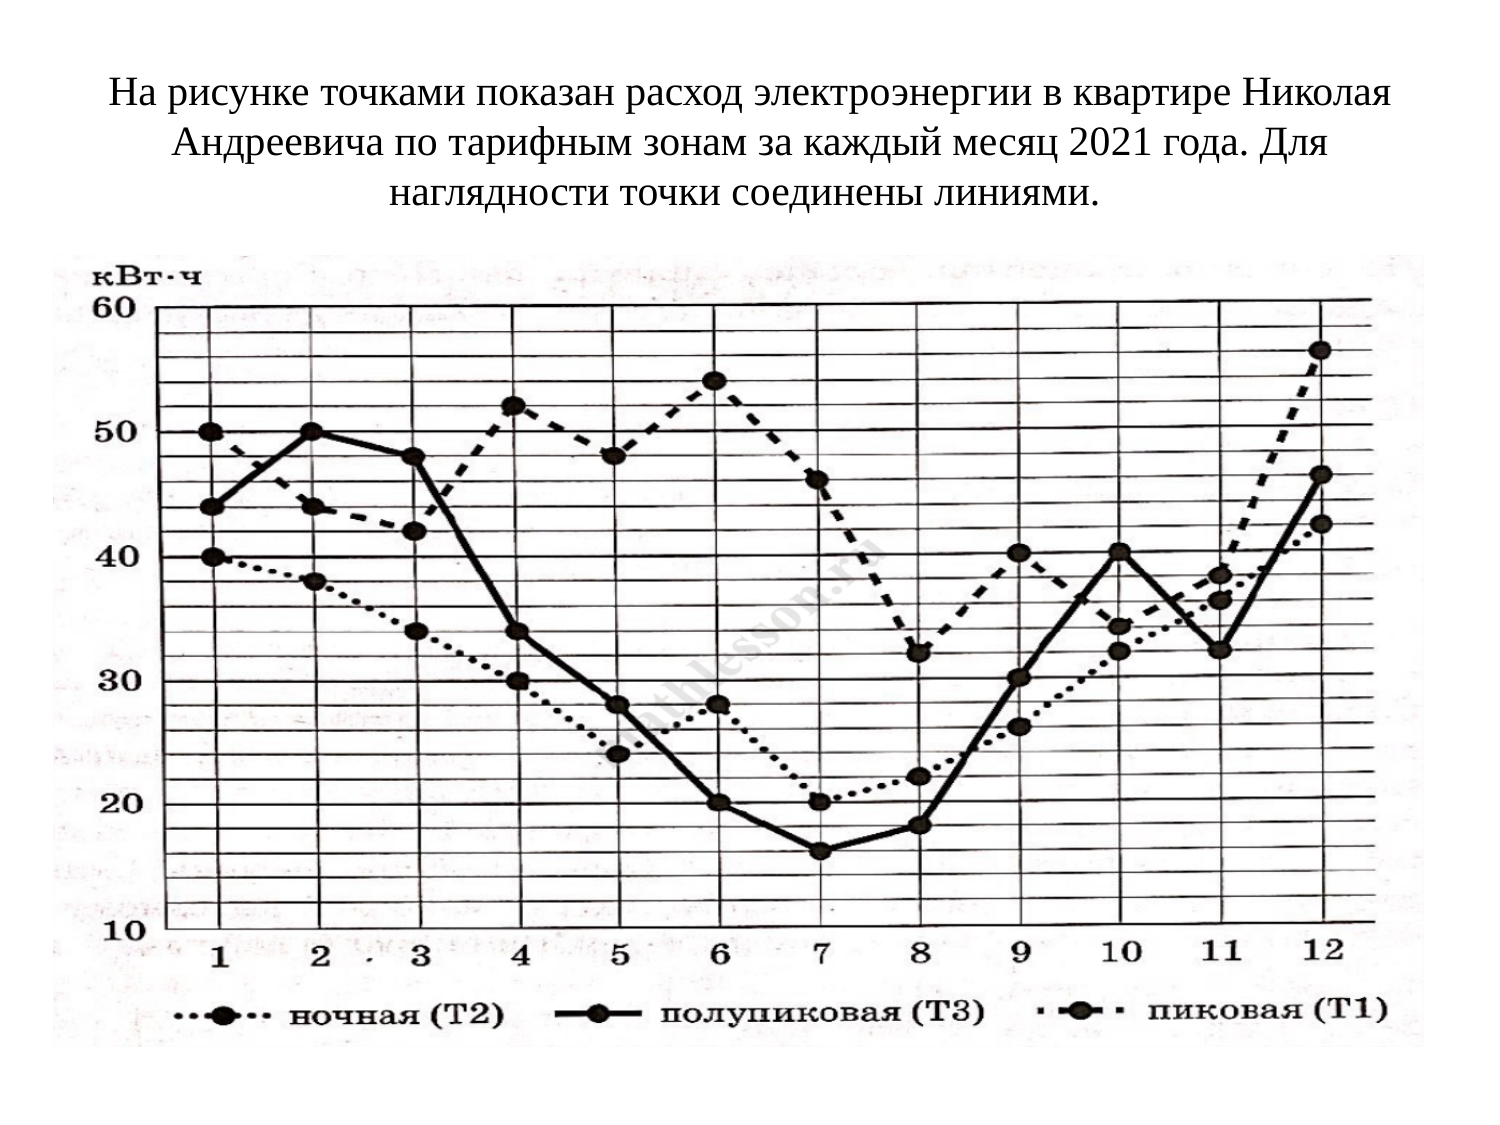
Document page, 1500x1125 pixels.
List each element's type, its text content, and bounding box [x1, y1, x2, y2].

picture [52, 255, 1424, 1047]
title На рисунке точками показан расход электроэнергии в квартире Николая Андреевича по тарифным зонам за каждый месяц 2021 года. Для наглядности точки соединены линиями. [75, 45, 1425, 233]
